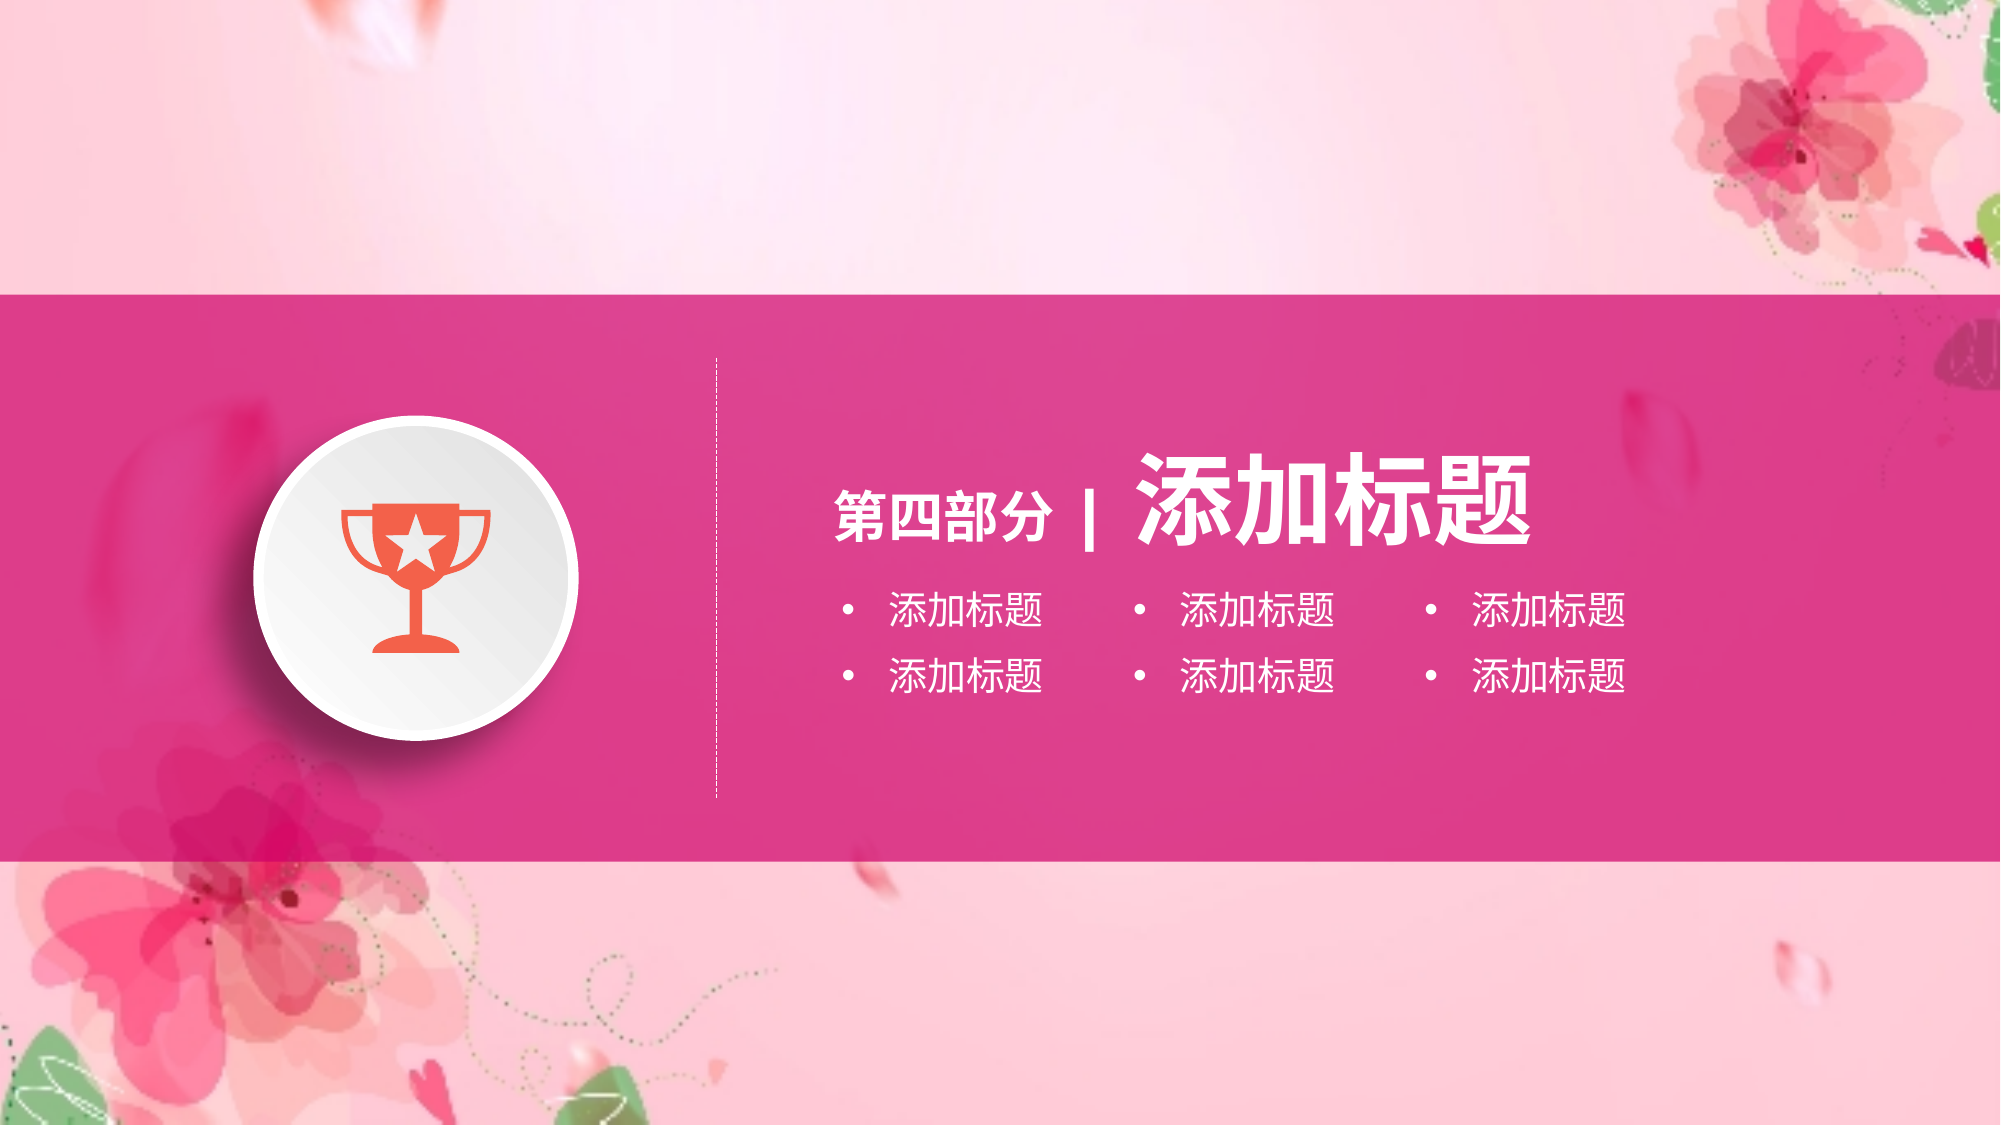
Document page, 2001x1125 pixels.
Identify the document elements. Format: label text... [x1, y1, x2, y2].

text_box 添加标题 [1409, 578, 1686, 640]
text_box 添加标题 [826, 644, 1103, 706]
text_box [0, 293, 2000, 864]
text_box 添加标题 [826, 578, 1118, 640]
text_box 添加标题 [1118, 578, 1394, 640]
picture [0, 0, 2001, 1125]
text_box 添加标题 [1118, 644, 1394, 706]
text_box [258, 420, 574, 736]
text_box 添加标题 [1409, 644, 1686, 706]
text_box 第四部分 | 添加标题 [818, 429, 1615, 565]
